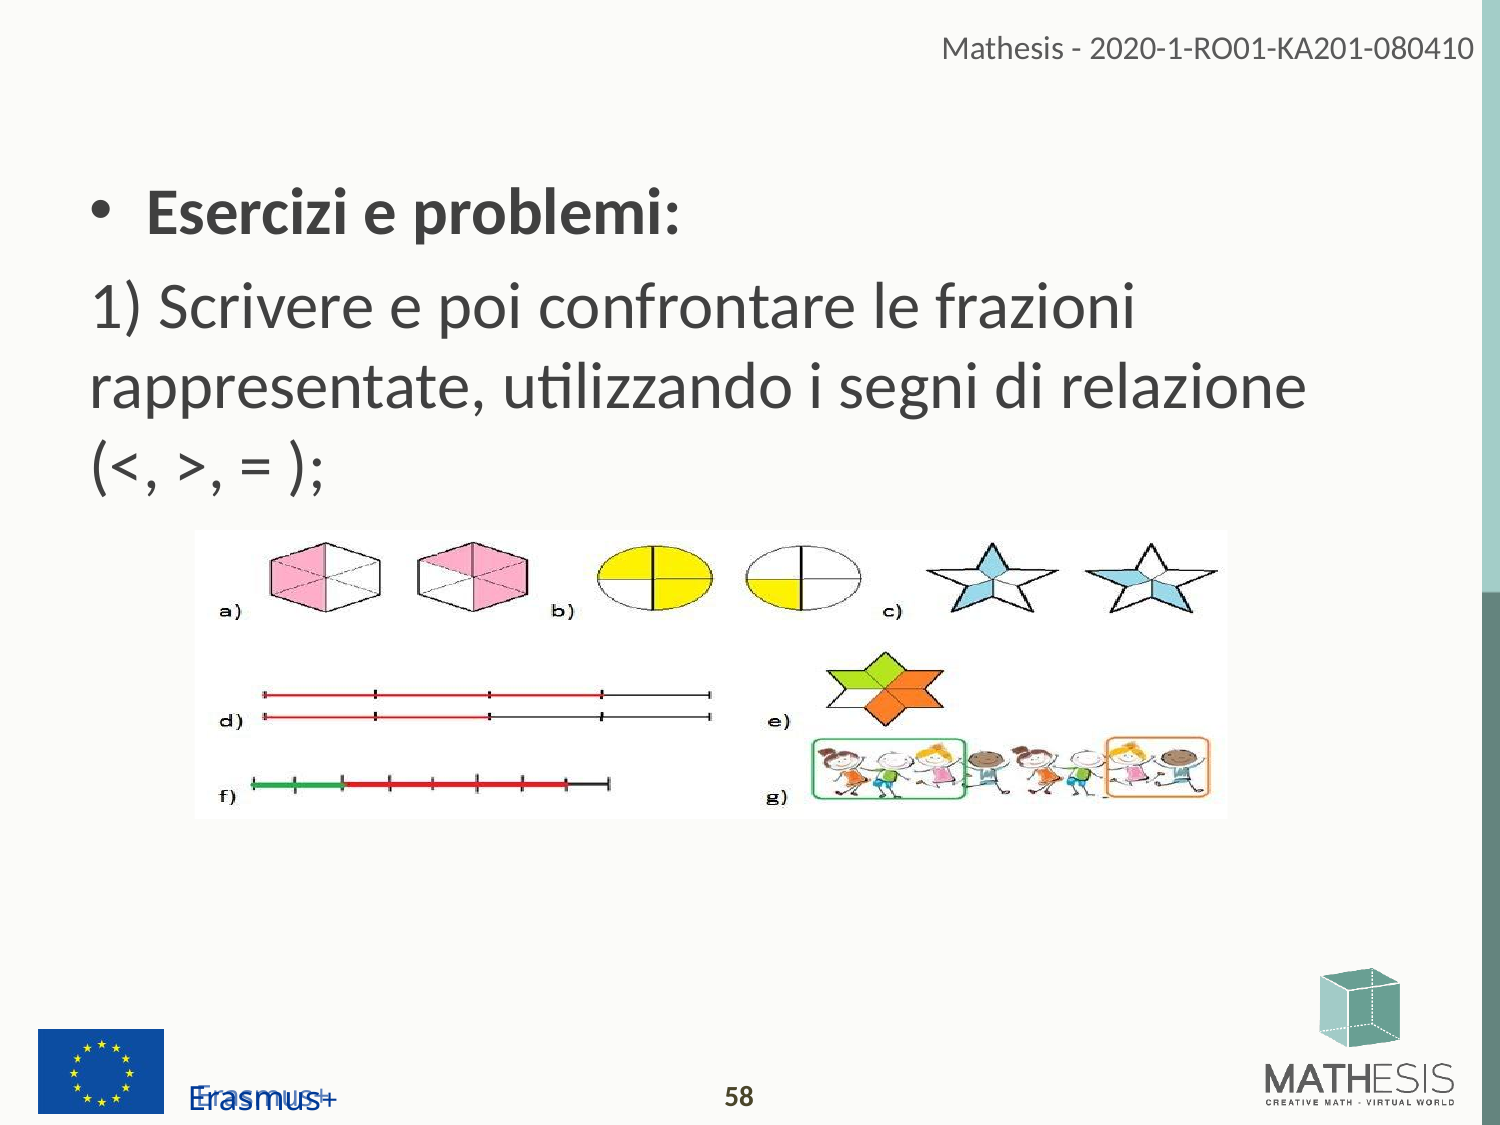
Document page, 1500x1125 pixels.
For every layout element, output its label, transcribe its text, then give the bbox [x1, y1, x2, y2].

list Esercizi e problemi: 1) Scrivere e poi confrontare le frazioni rappresentate, utilizzando i segni di relazione (<, >, = ); [75, 160, 1425, 1005]
picture [38, 1029, 164, 1114]
picture [194, 529, 1228, 819]
